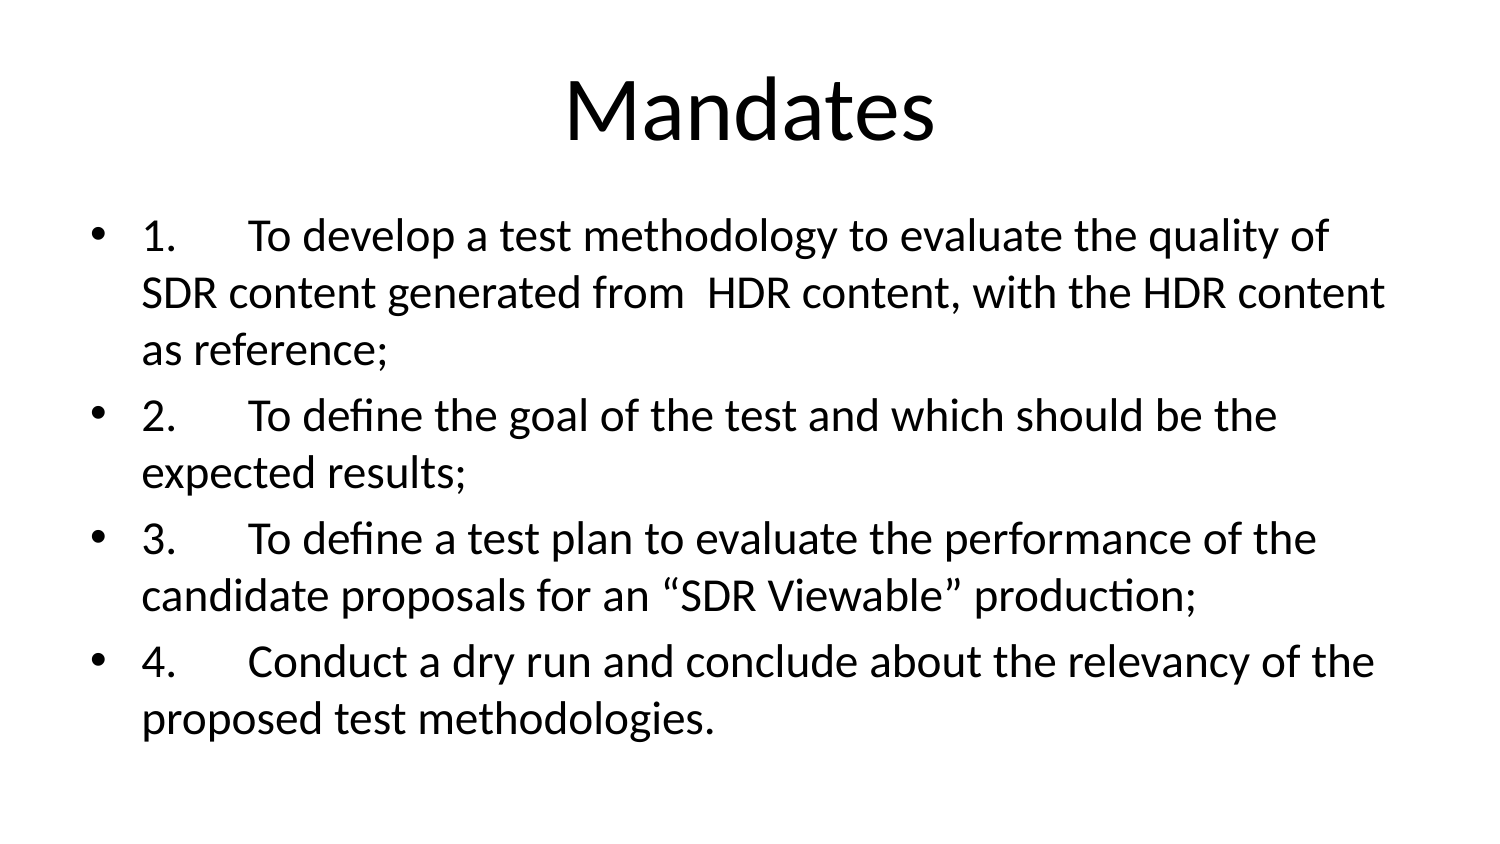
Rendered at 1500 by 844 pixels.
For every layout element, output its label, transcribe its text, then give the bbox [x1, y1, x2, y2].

list 1. To develop a test methodology to evaluate the quality of SDR content generated from HDR content, with the HDR content as reference; 2. To define the goal of the test and which should be the expected results; 3. To define a test plan to evaluate the performance of the candidate proposals for an “SDR Viewable” production; 4. Conduct a dry run and conclude about the relevancy of the proposed test methodologies. [75, 196, 1425, 754]
title Mandates [75, 33, 1425, 175]
